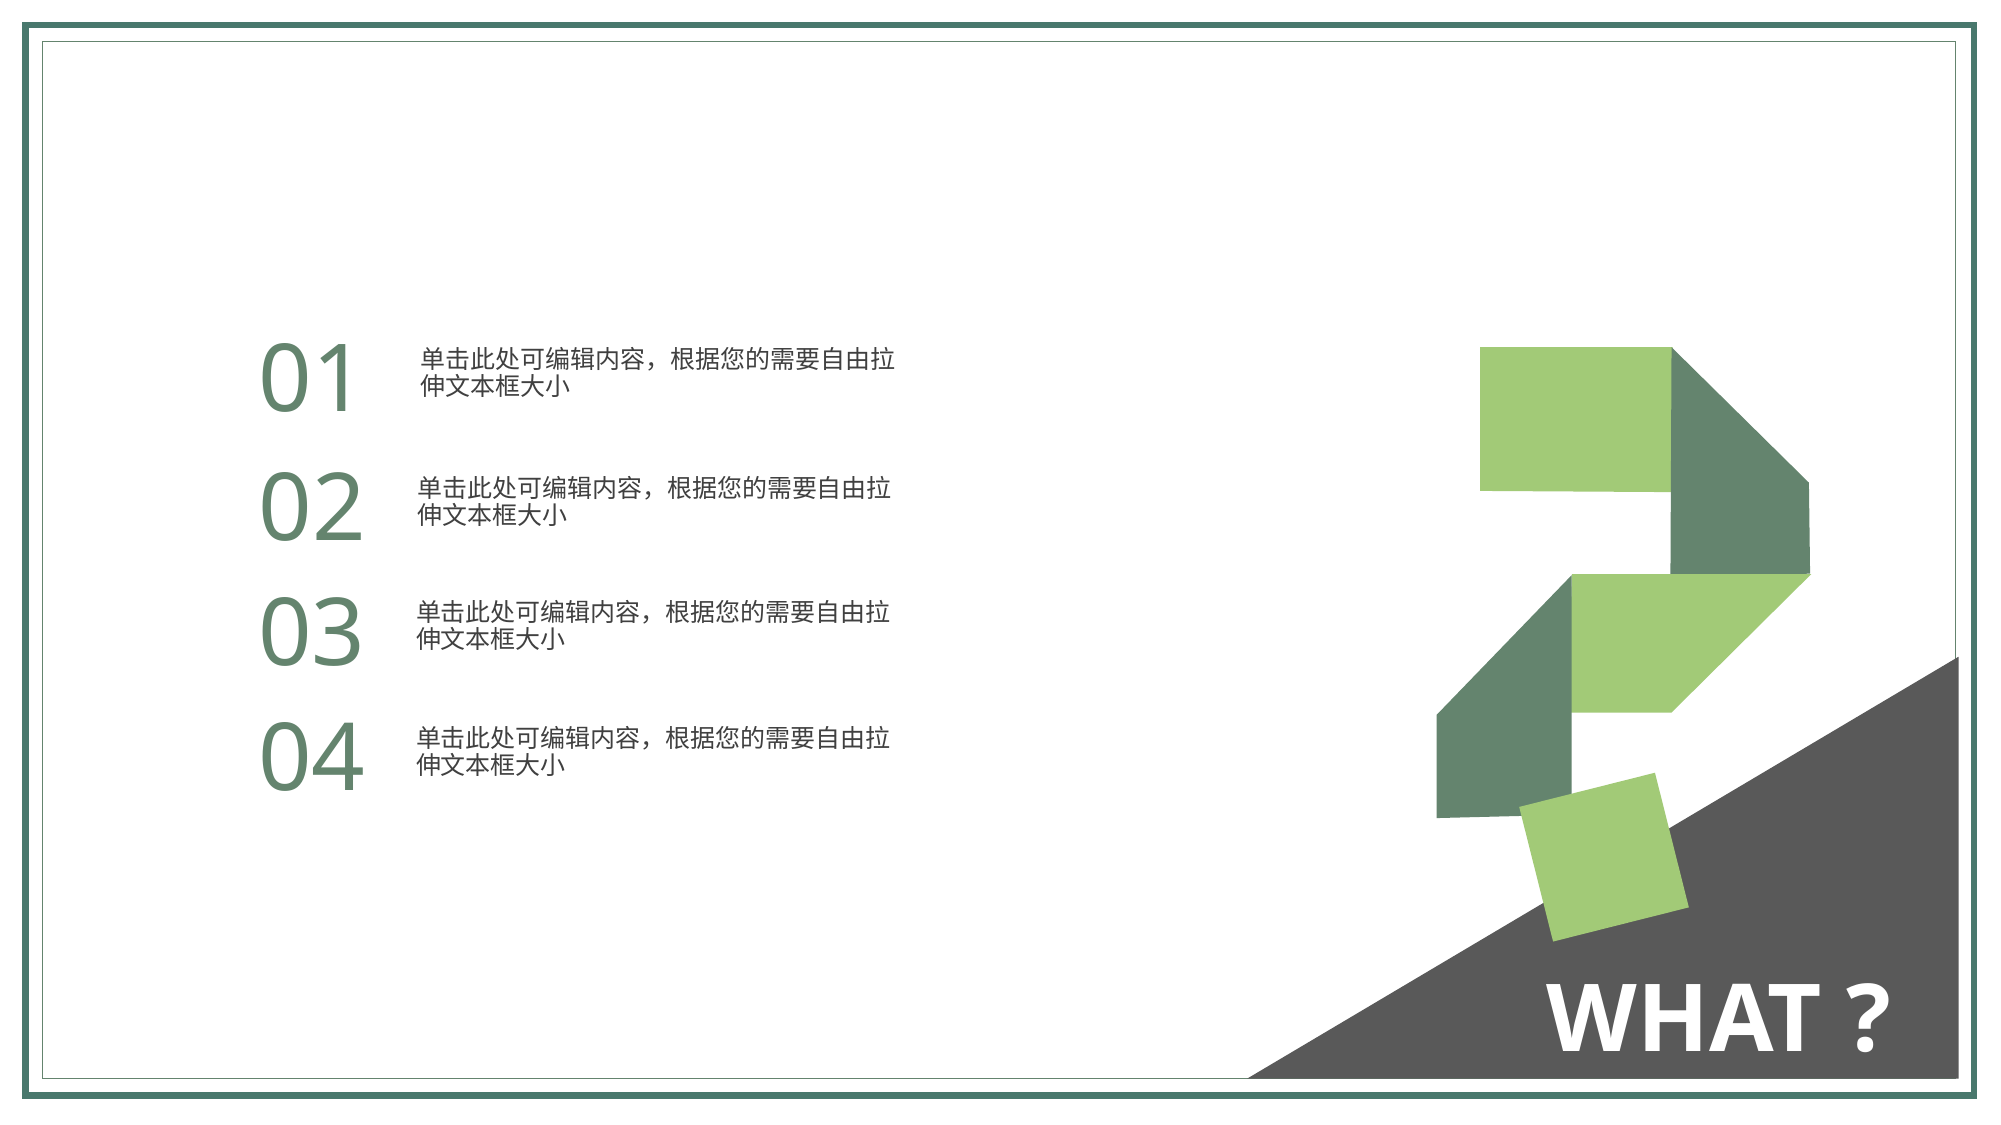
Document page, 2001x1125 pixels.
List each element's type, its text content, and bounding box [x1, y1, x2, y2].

text_box 单击此处可编辑内容，根据您的需要自由拉伸文本框大小 [402, 468, 917, 537]
text_box [42, 41, 1956, 1080]
text_box [1479, 346, 1670, 494]
text_box 单击此处可编辑内容，根据您的需要自由拉伸文本框大小 [401, 719, 916, 788]
text_box WHAT ? [1532, 949, 1991, 1077]
text_box 03 [243, 563, 402, 689]
text_box [1669, 344, 1812, 573]
text_box 单击此处可编辑内容，根据您的需要自由拉伸文本框大小 [405, 339, 921, 408]
text_box 单击此处可编辑内容，根据您的需要自由拉伸文本框大小 [401, 593, 916, 662]
text_box [1243, 654, 1960, 1080]
text_box [1517, 771, 1691, 943]
text_box [1573, 572, 1814, 714]
text_box [1435, 572, 1573, 820]
text_box 04 [243, 689, 402, 817]
text_box [25, 24, 1975, 1097]
text_box 02 [243, 438, 402, 563]
text_box 01 [243, 309, 402, 438]
